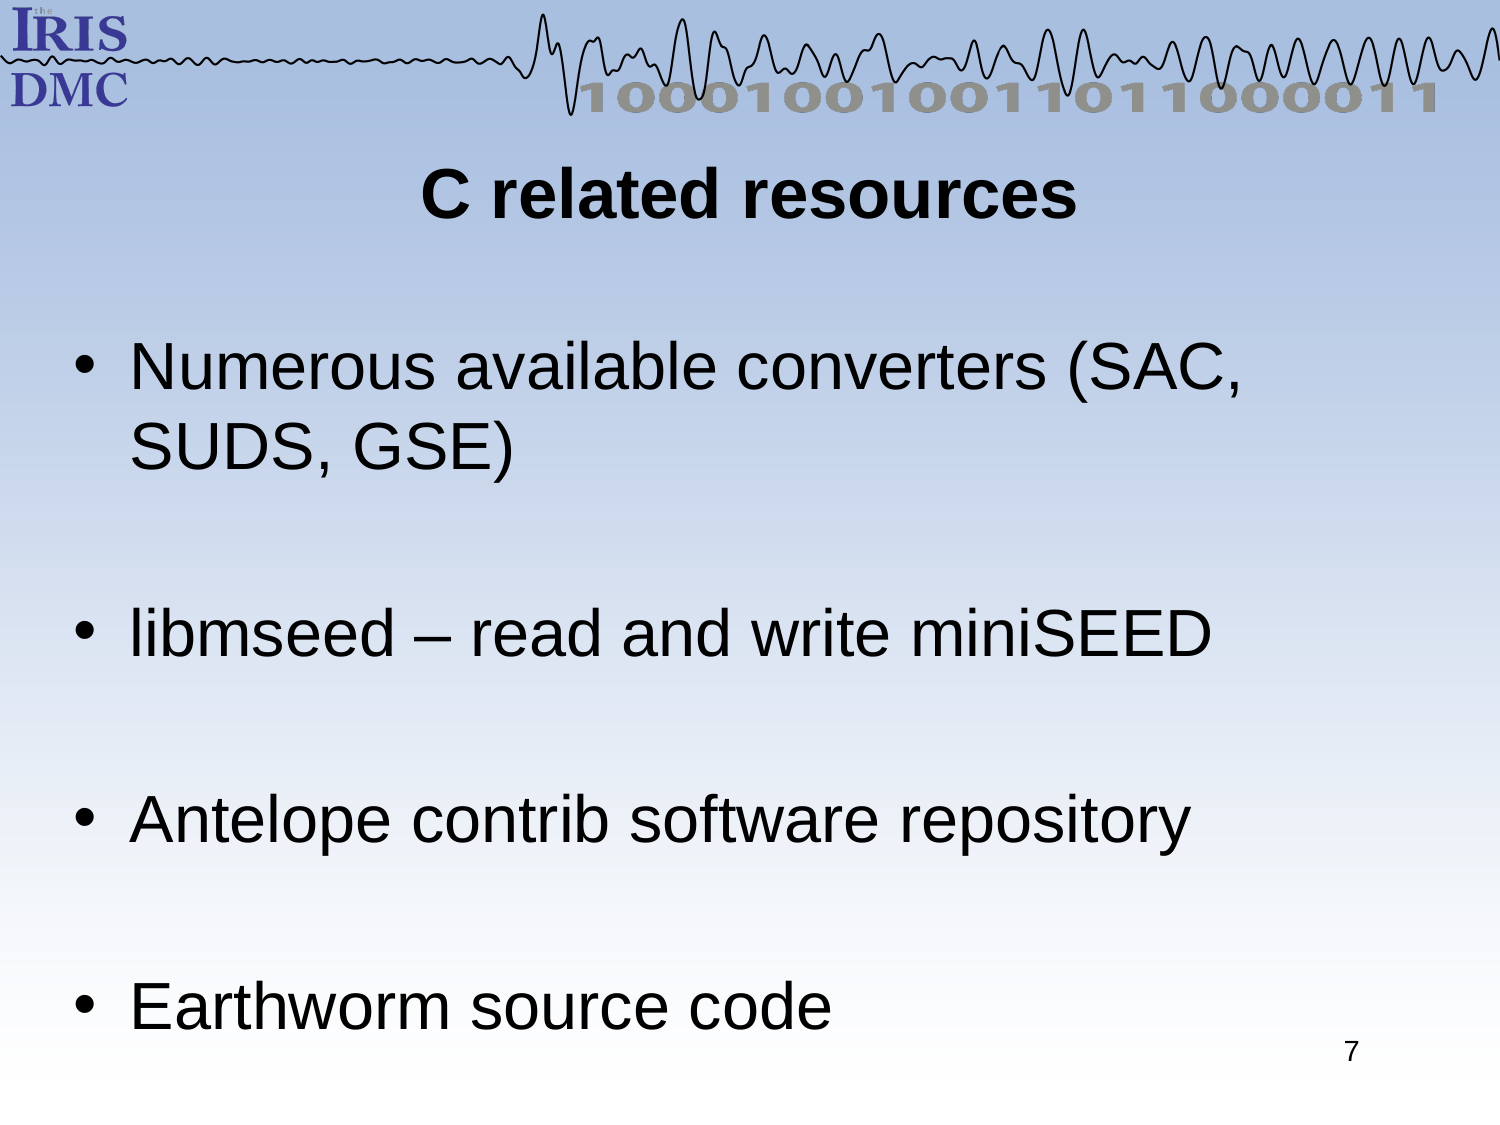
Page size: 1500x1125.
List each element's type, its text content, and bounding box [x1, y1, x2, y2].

picture [0, 0, 1500, 127]
title C related resources [0, 127, 1500, 253]
list Numerous available converters (SAC, SUDS, GSE) libmseed – read and write miniSEED Antelope contrib software repository Earthworm source code [58, 315, 1447, 1085]
picture [0, 253, 1500, 1125]
slide_number 7 [1062, 1024, 1376, 1101]
